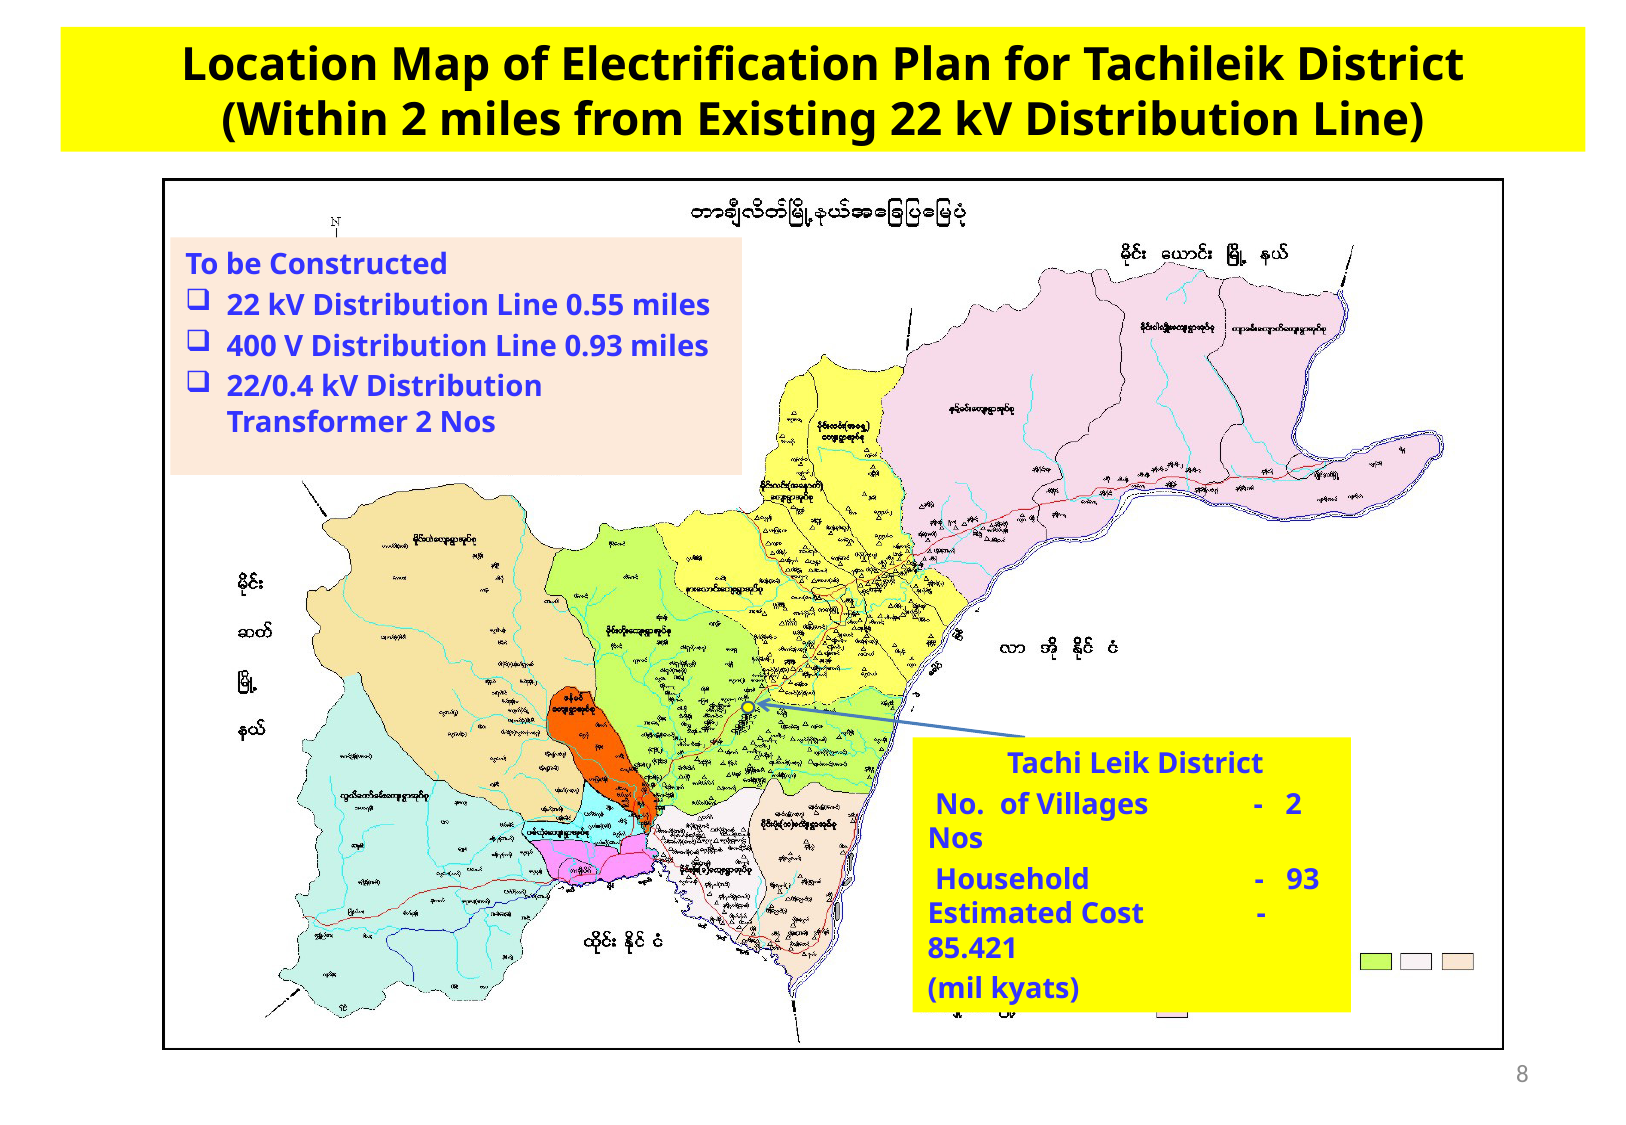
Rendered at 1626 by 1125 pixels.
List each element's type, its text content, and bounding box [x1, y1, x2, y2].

text_box Location Map of Electrification Plan for Tachileik District (Within 2 miles from Existing 22 kV Distribution Line) [60, 26, 1586, 152]
slide_number 8 [1164, 1042, 1544, 1103]
picture [162, 178, 1504, 1051]
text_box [755, 703, 1026, 738]
